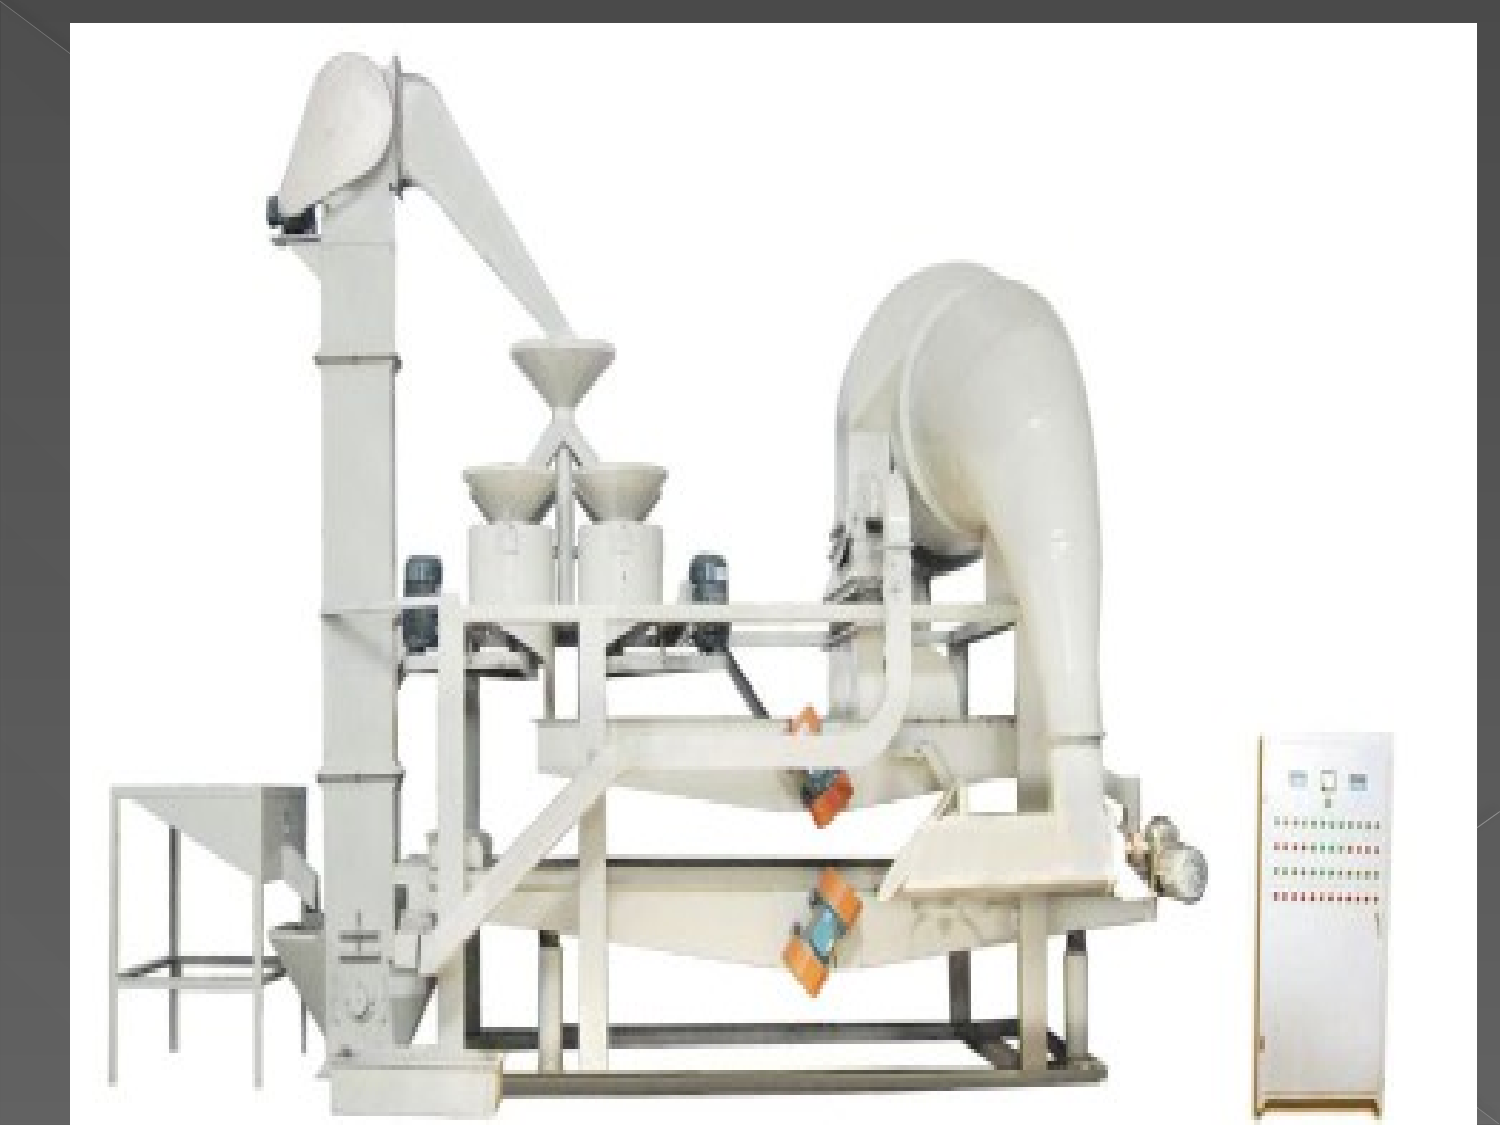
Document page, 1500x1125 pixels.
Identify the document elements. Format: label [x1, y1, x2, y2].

list [70, 23, 1477, 1125]
